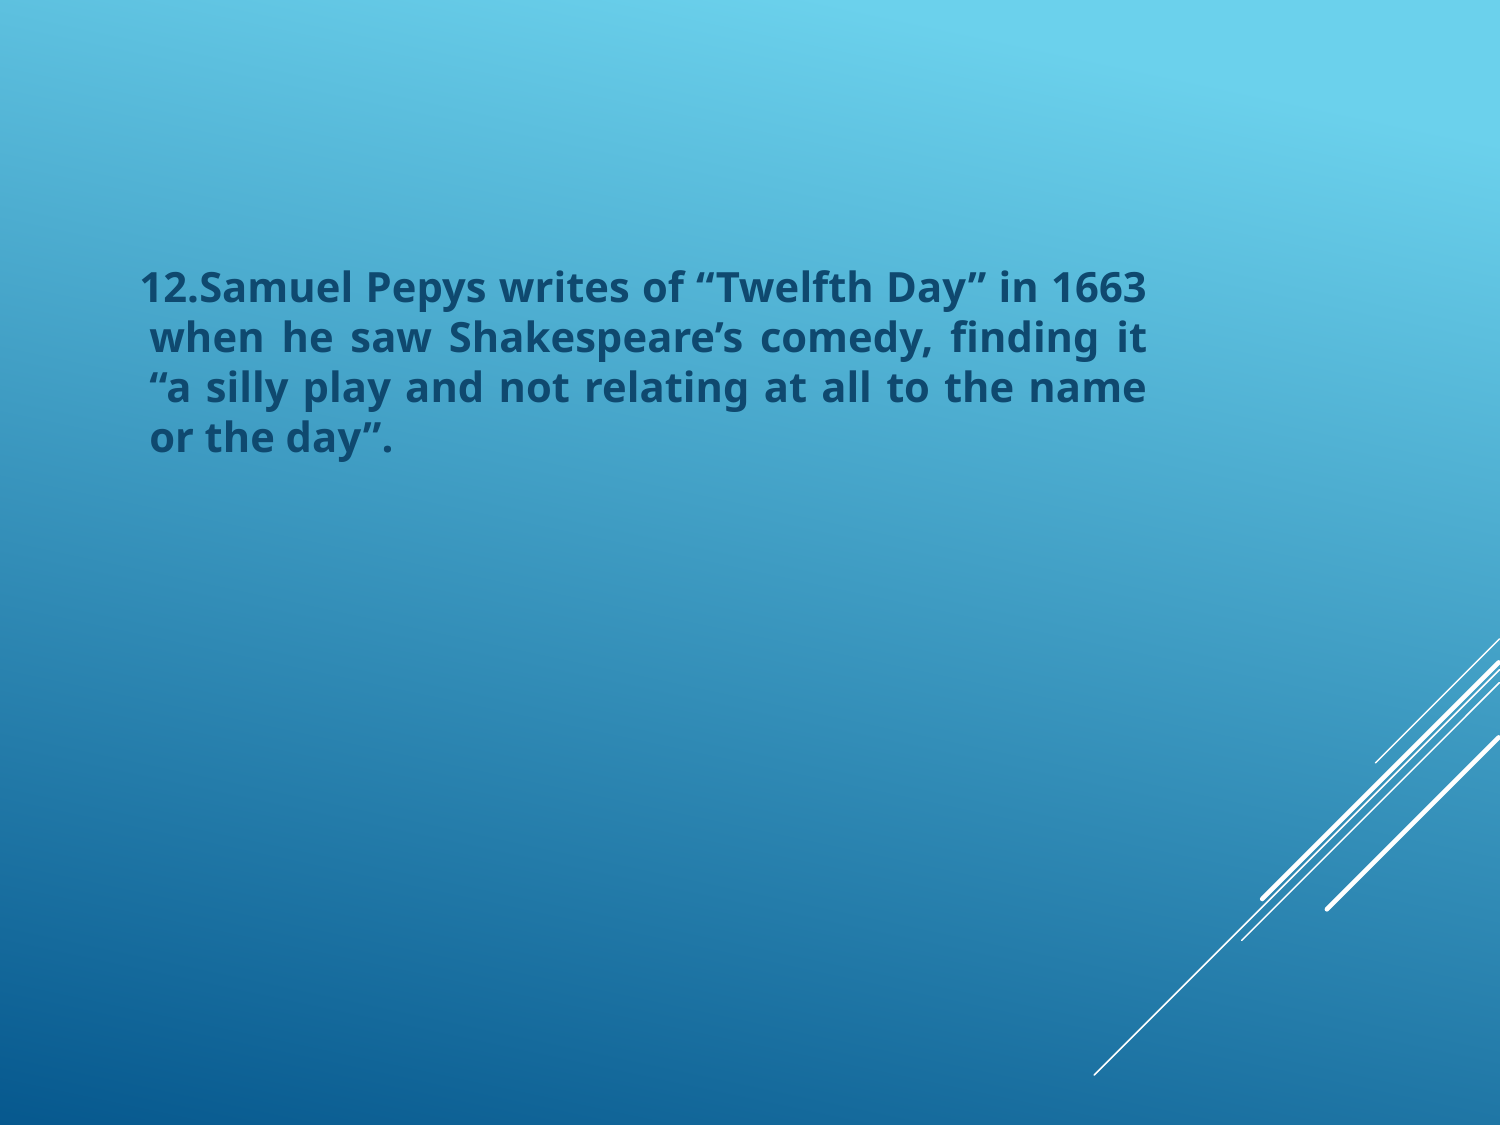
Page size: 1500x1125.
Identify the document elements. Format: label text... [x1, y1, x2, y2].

list 12.Samuel Pepys writes of “Twelfth Day” in 1663 when he saw Shakespeare’s comedy, finding it “a silly play and not relating at all to the name or the day”. [87, 87, 1163, 706]
